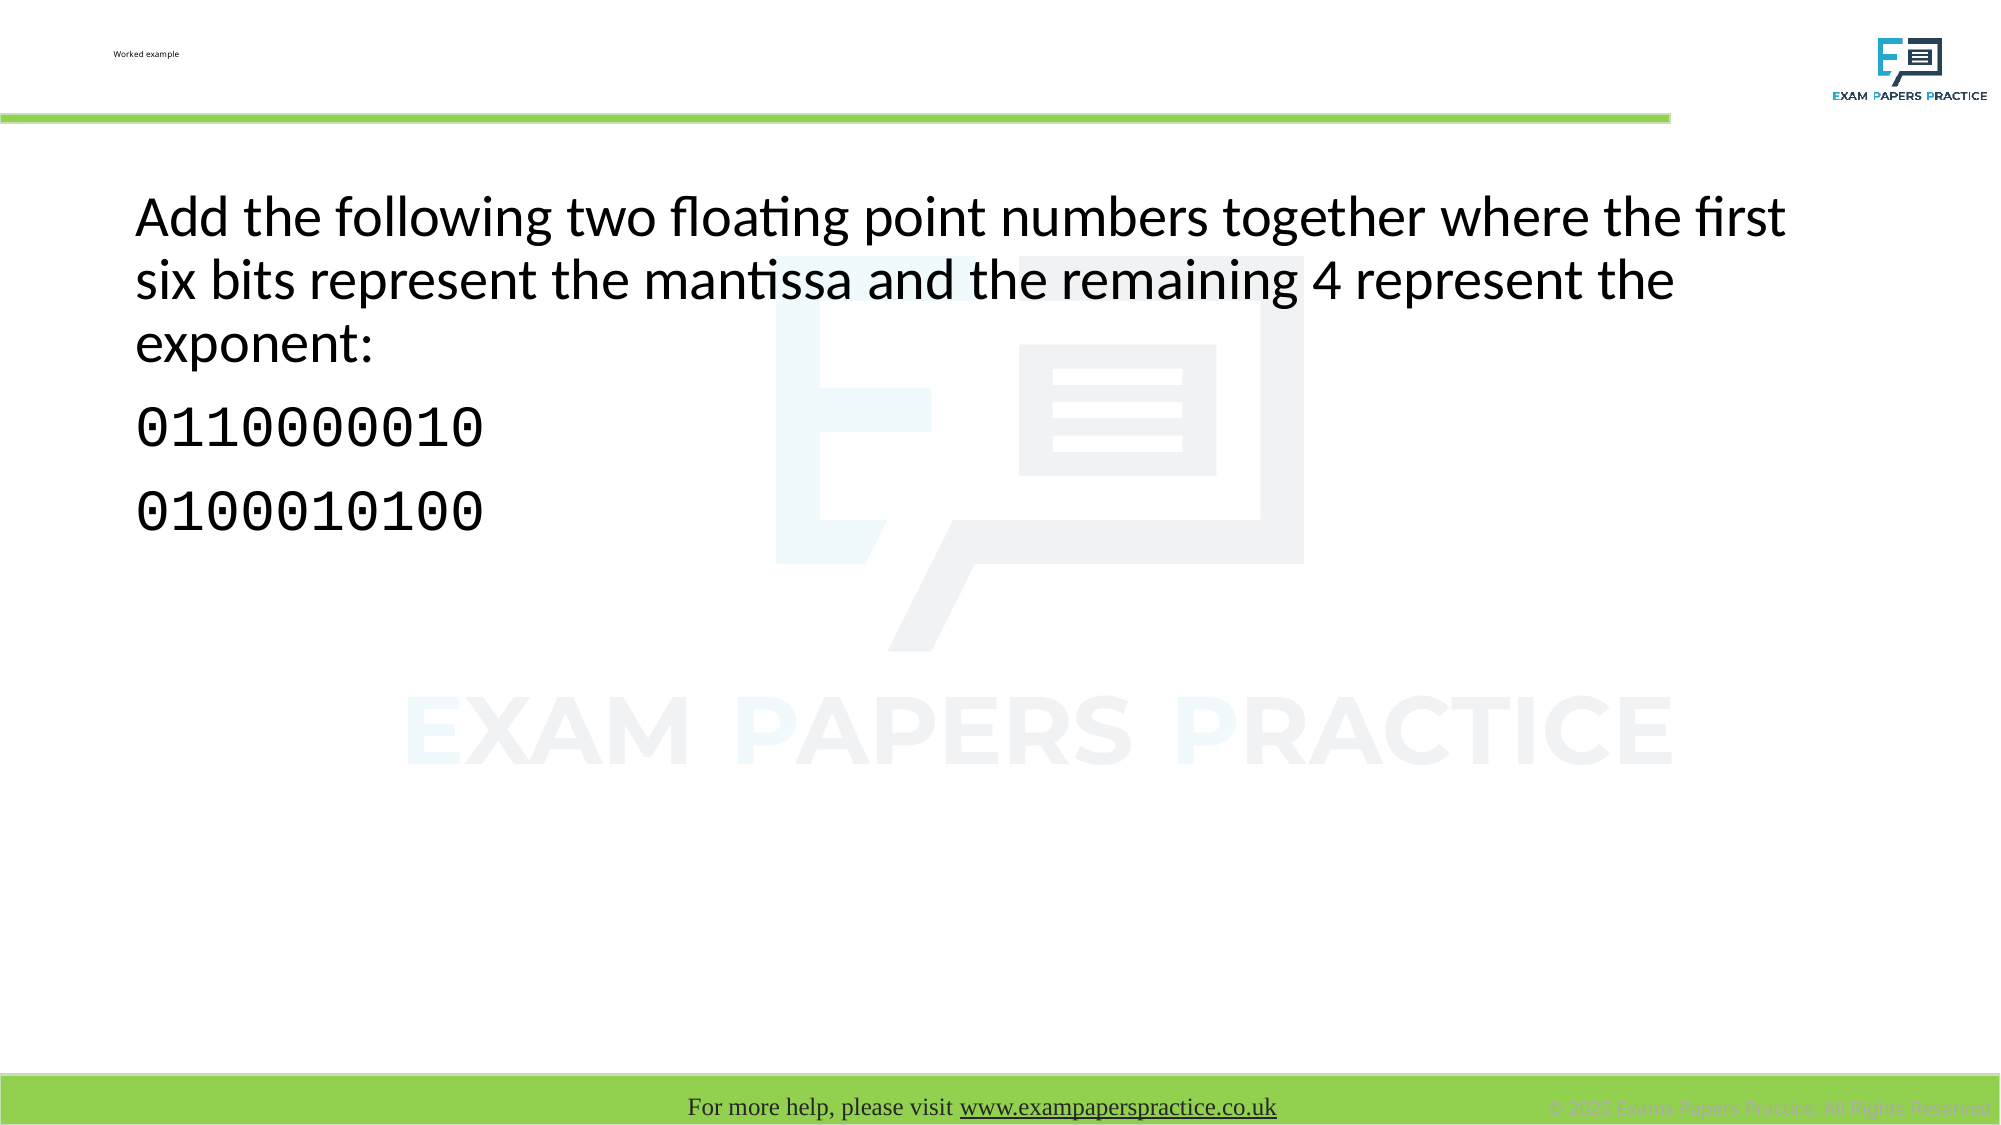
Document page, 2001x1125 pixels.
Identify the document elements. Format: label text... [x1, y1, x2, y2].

title Worked example [98, 43, 1824, 68]
list Add the following two floating point numbers together where the first six bits represent the mantissa and the remaining 4 represent the exponent: 0110000010 0100010100 [120, 179, 1846, 893]
